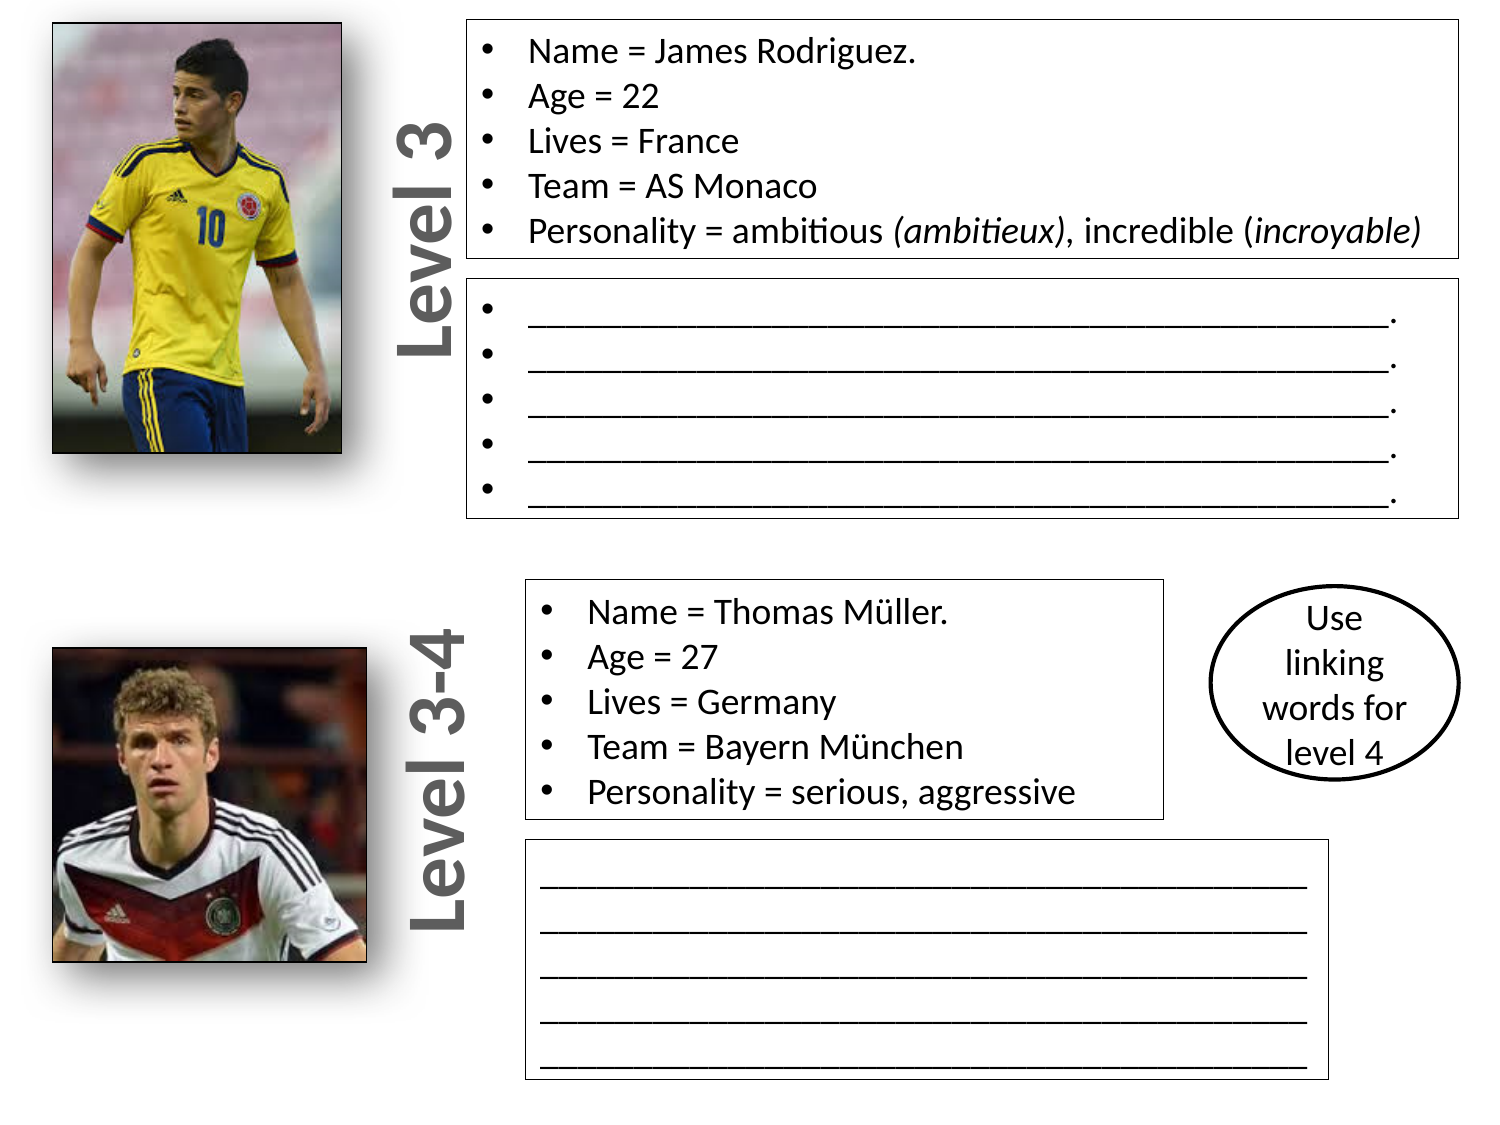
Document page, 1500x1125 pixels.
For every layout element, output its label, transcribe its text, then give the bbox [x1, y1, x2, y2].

text_box Level 3 [360, 106, 476, 376]
text_box Name = James Rodriguez. Age = 22 Lives = France Team = AS Monaco Personality = ambitious (ambitieux), incredible (incroyable) [466, 19, 1459, 259]
text_box ______________________________________________. ______________________________________________. ______________________________________________. ______________________________________________. ______________________________________________. [466, 278, 1459, 519]
picture [52, 648, 366, 962]
text_box _____________________________________________________________________________________________________________________________________________________________________________________________________________ [525, 839, 1329, 1080]
picture [52, 23, 341, 453]
text_box Name = Thomas Müller. Age = 27 Lives = Germany Team = Bayern München Personality = serious, aggressive [525, 579, 1164, 820]
text_box Level 3-4 [373, 612, 489, 950]
text_box Use linking words for level 4 [1208, 584, 1461, 782]
